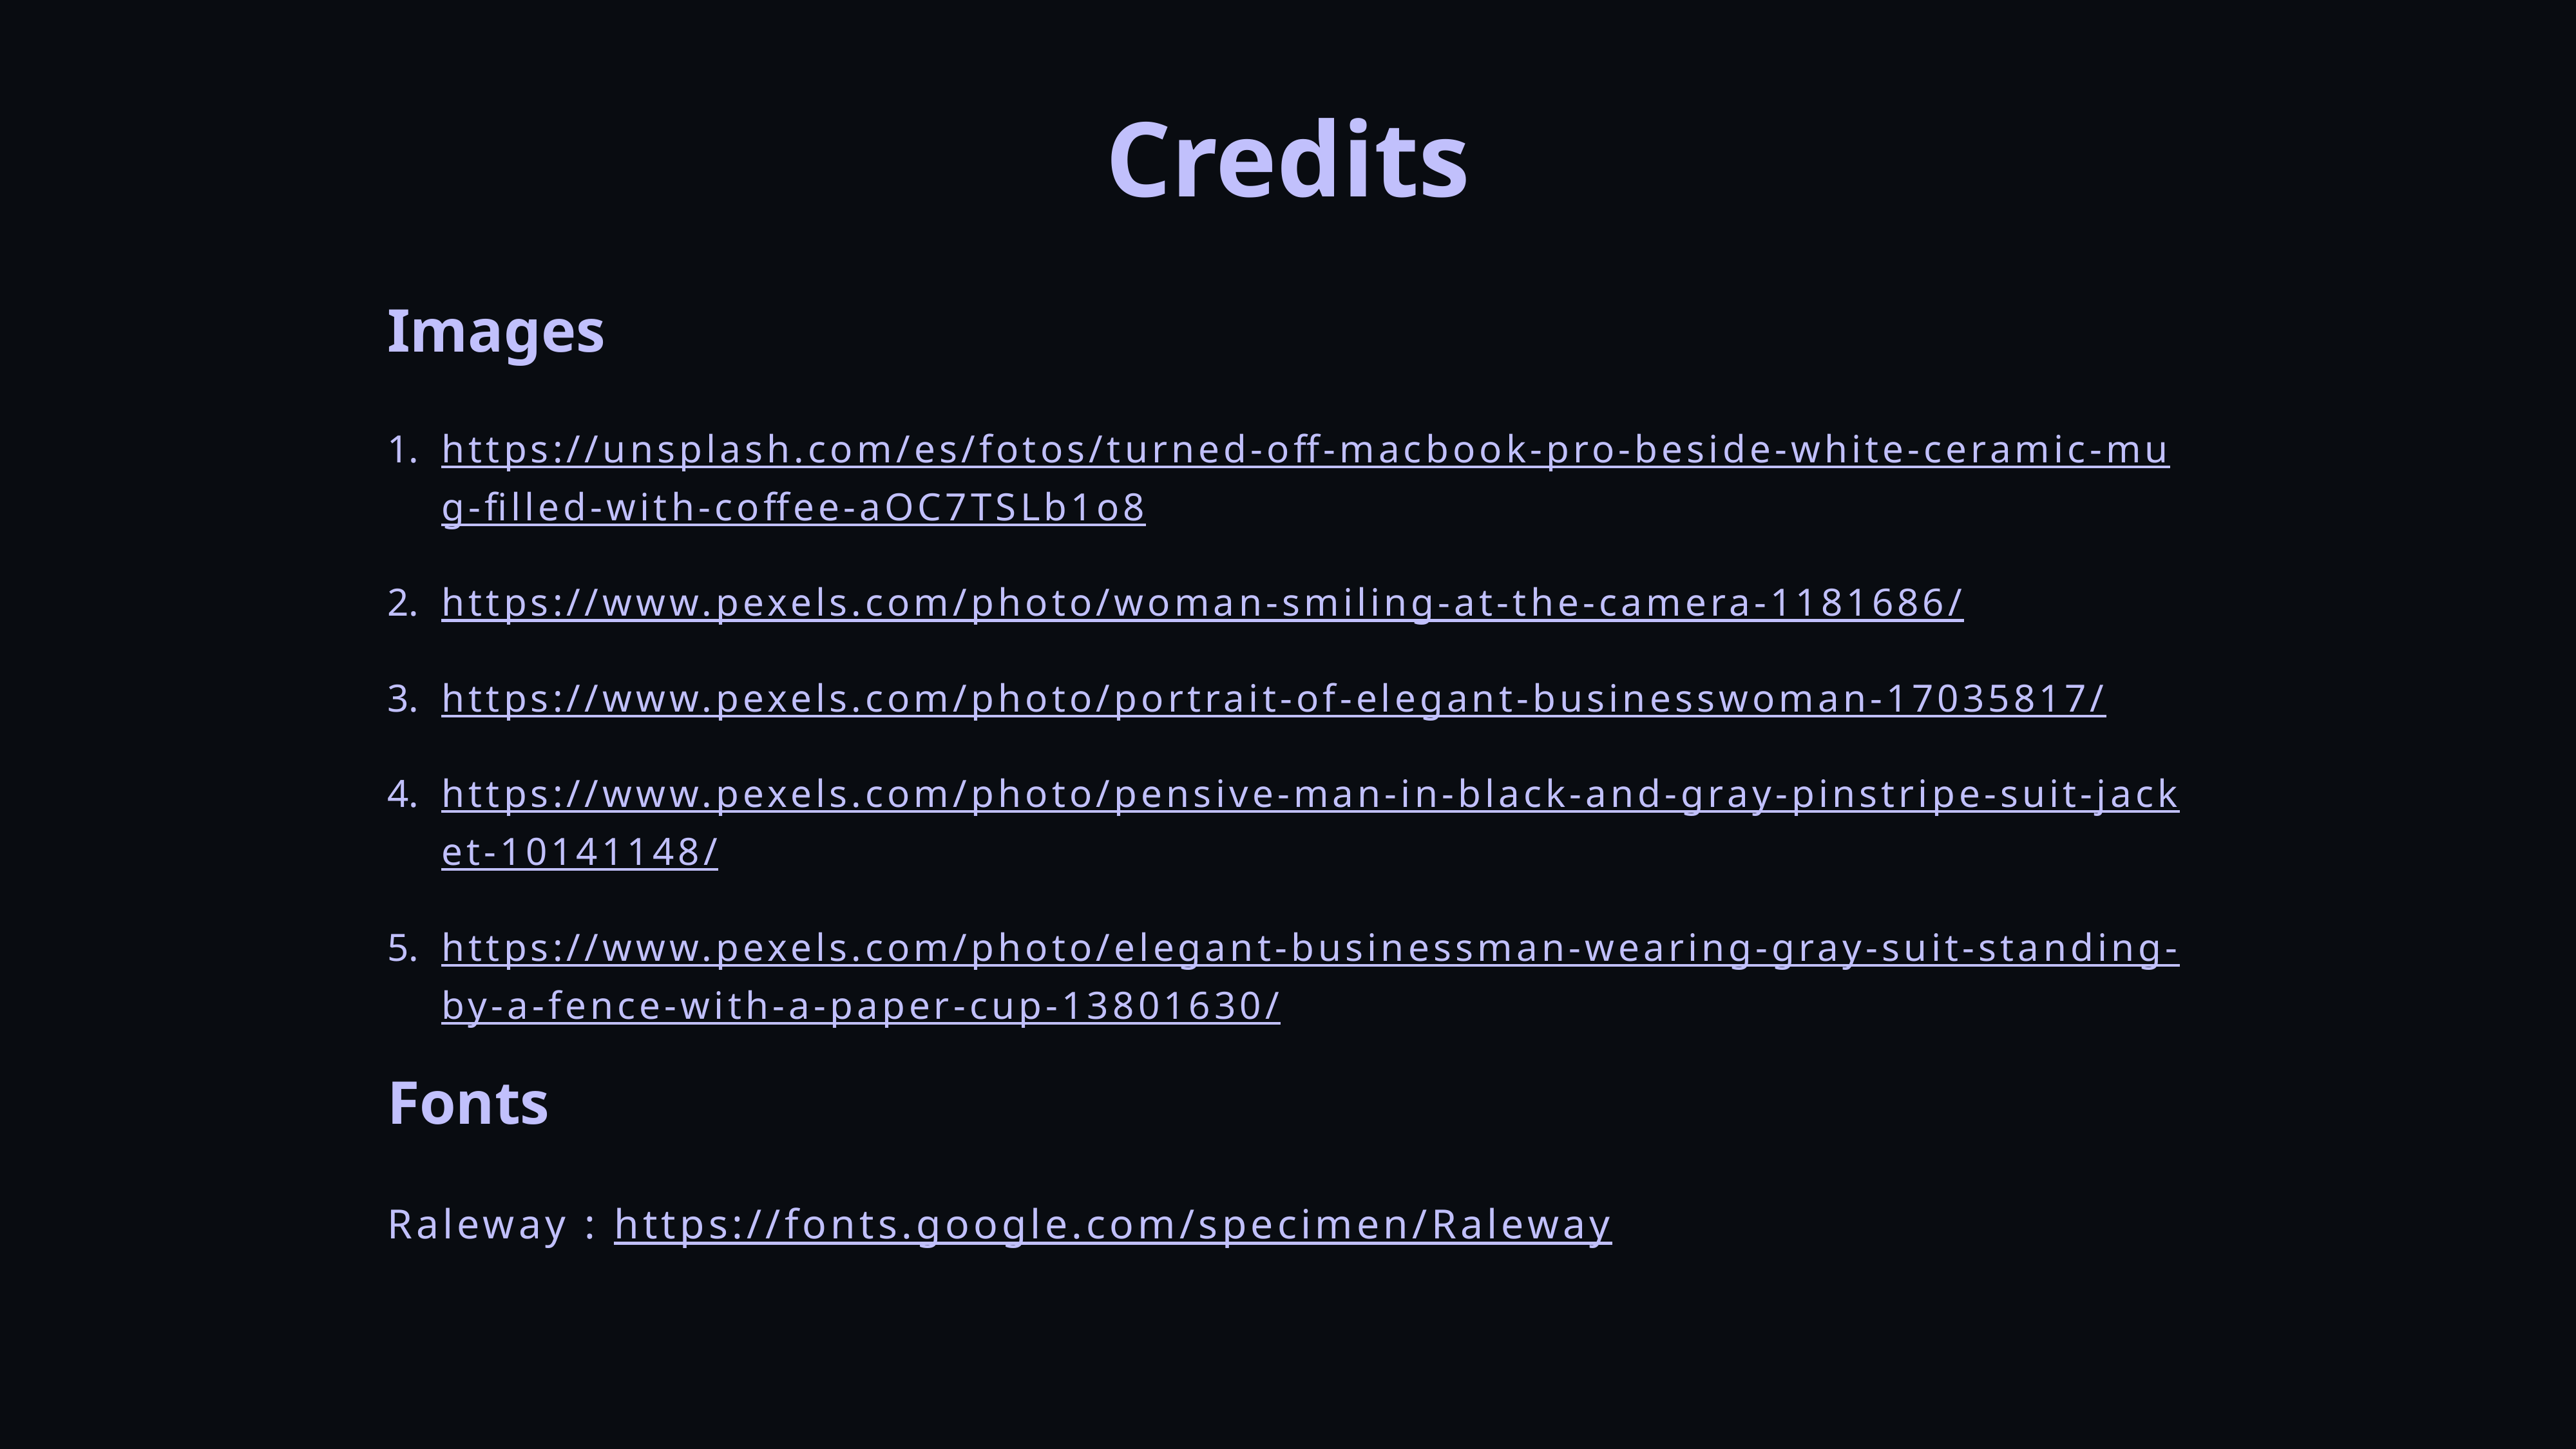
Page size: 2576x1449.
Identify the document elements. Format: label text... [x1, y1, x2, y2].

text_box Fonts [377, 1053, 2199, 1141]
text_box Credits [160, 76, 2416, 223]
text_box https://unsplash.com/es/fotos/turned-off-macbook-pro-beside-white-ceramic-mug-filled-with-coffee-aOC7TSLb1o8 https://www.pexels.com/photo/woman-smiling-at-the-camera-1181686/ https://www.pexels.com/photo/portrait-of-elegant-businesswoman-17035817/ https://www.pexels.com/photo/pensive-man-in-black-and-gray-pinstripe-suit-jacket-10141148/ https://www.pexels.com/photo/elegant-businessman-wearing-gray-suit-standing-by-a-fence-with-a-paper-cup-13801630/ [377, 400, 2199, 864]
text_box Raleway : https://fonts.google.com/specimen/Raleway [377, 1171, 2199, 1258]
text_box Images [377, 281, 2199, 369]
